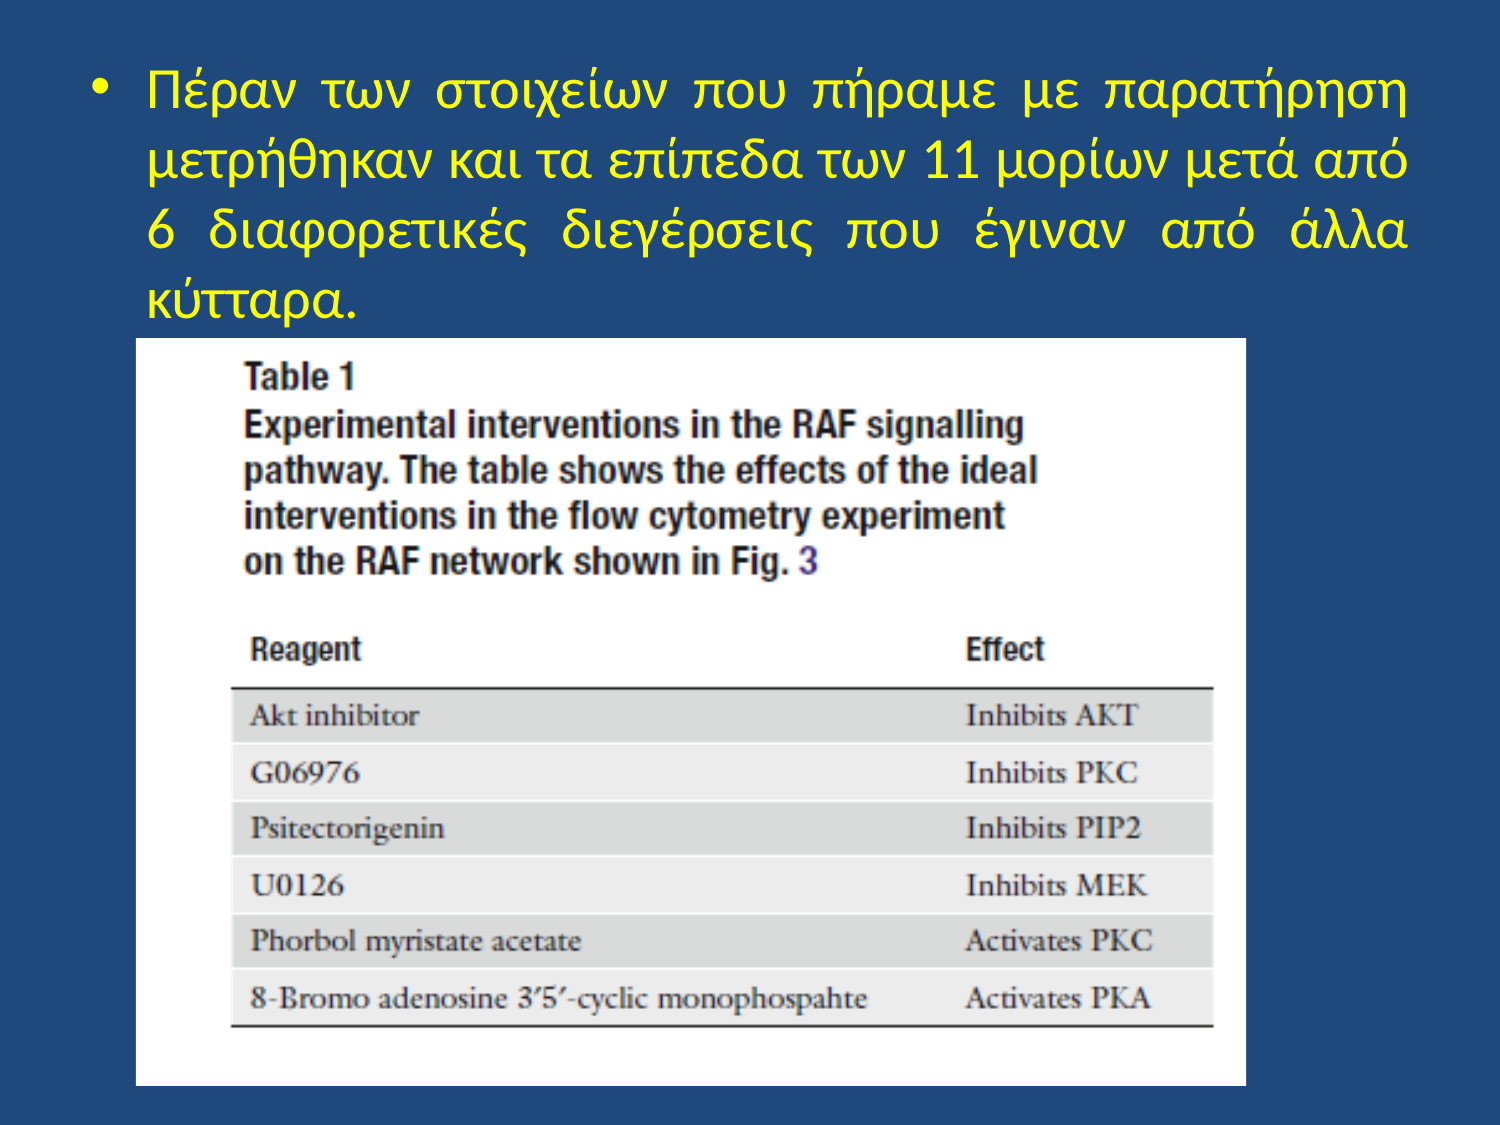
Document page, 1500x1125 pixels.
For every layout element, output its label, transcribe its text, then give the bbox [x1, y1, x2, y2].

picture [135, 337, 1247, 1086]
list Πέραν των στοιχείων που πήραμε με παρατήρηση μετρήθηκαν και τα επίπεδα των 11 μορίων μετά από 6 διαφορετικές διεγέρσεις που έγιναν από άλλα κύτταρα. [75, 42, 1425, 1005]
